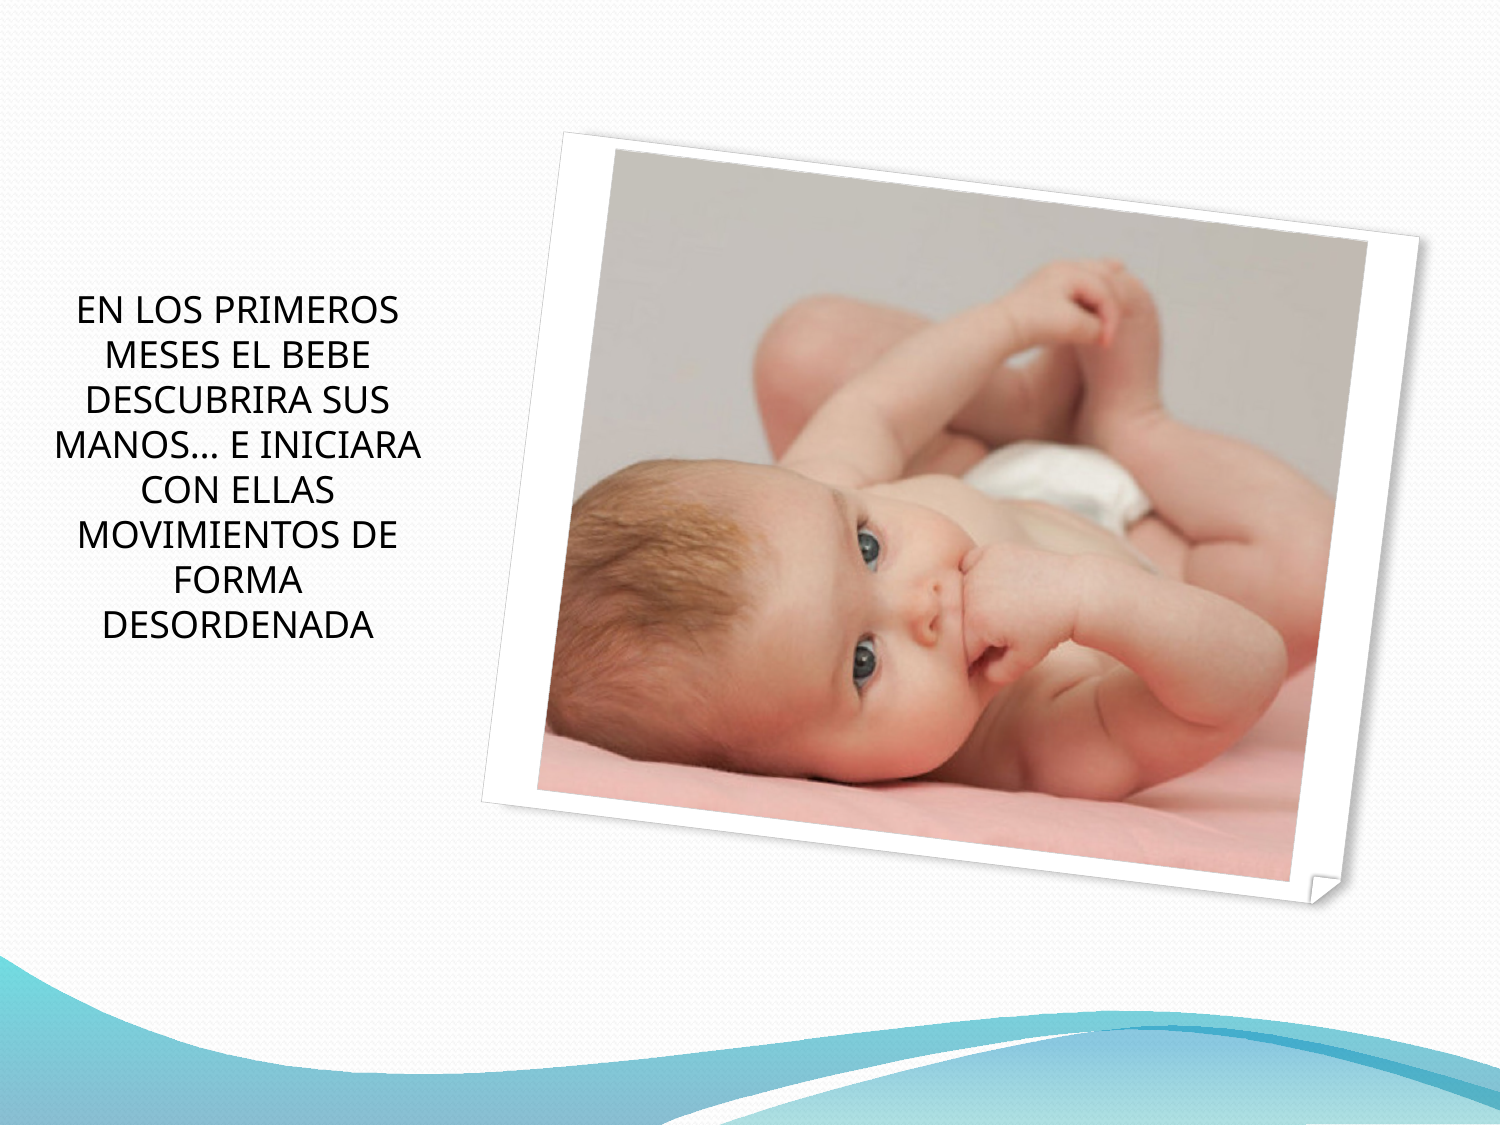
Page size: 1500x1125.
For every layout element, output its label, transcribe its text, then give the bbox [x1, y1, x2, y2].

picture [538, 150, 1367, 881]
list EN LOS PRIMEROS MESES EL BEBE DESCUBRIRA SUS MANOS… E INICIARA CON ELLAS MOVIMIENTOS DE FORMA DESORDENADA [41, 278, 432, 740]
